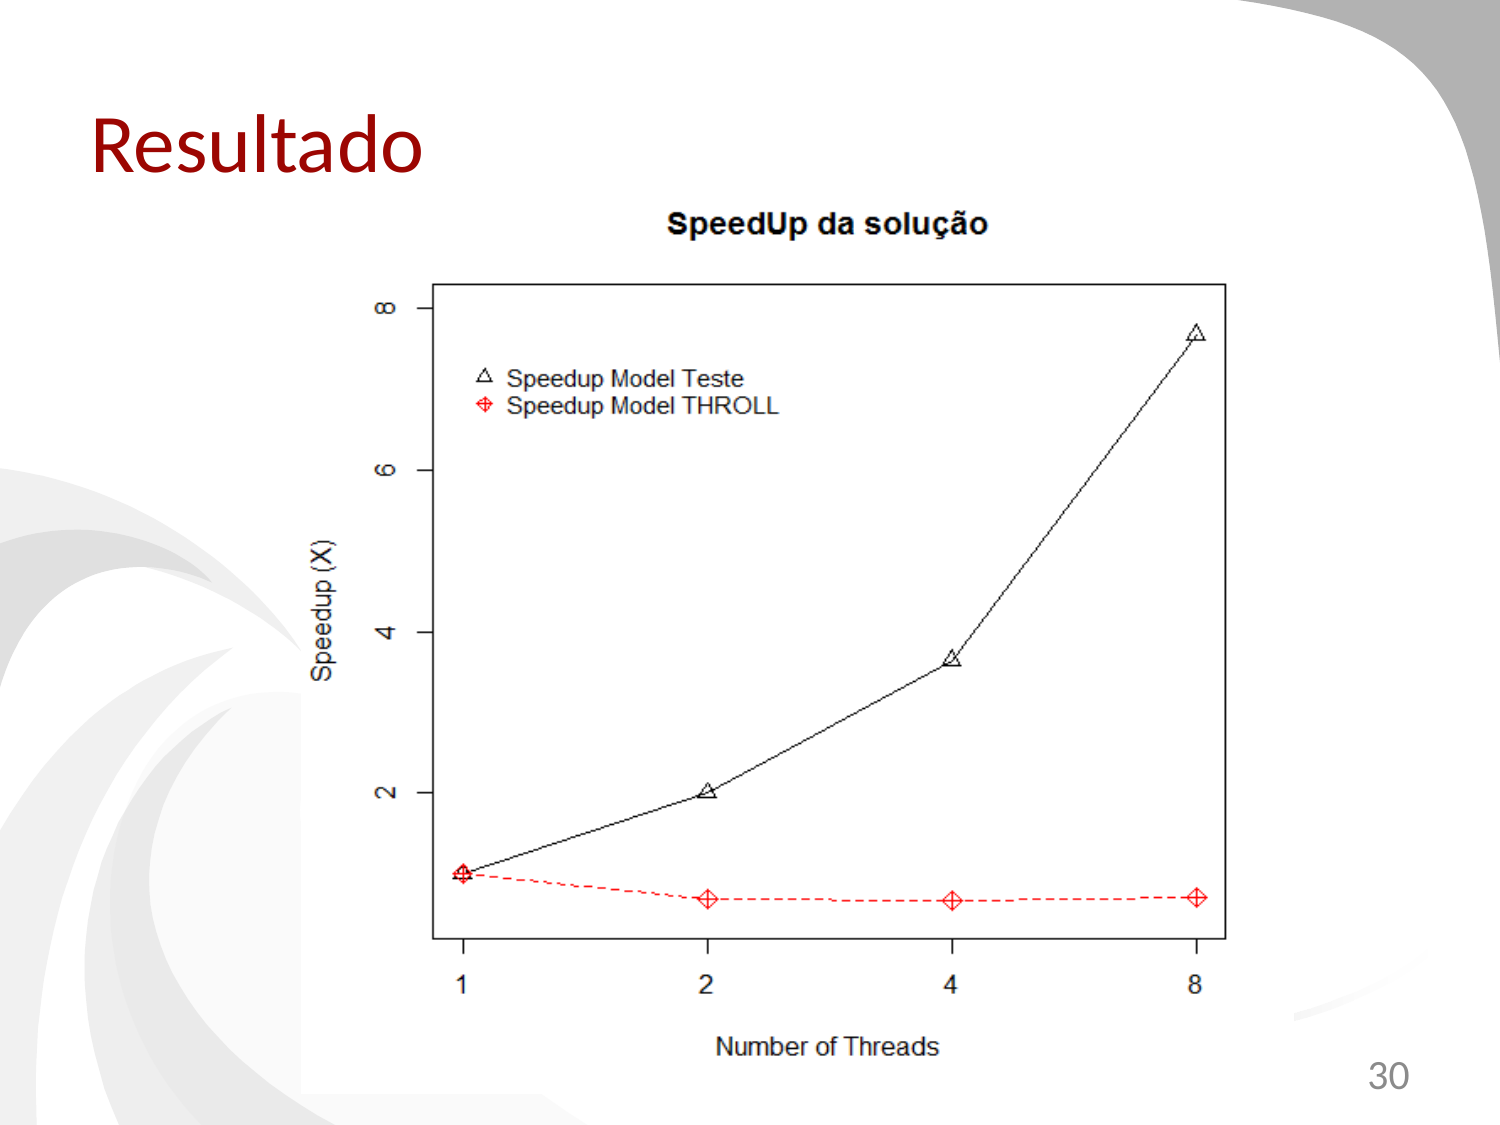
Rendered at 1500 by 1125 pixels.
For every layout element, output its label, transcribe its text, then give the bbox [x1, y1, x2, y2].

picture [300, 160, 1294, 1095]
slide_number 30 [1294, 1042, 1425, 1103]
title Resultado [75, 45, 1425, 233]
